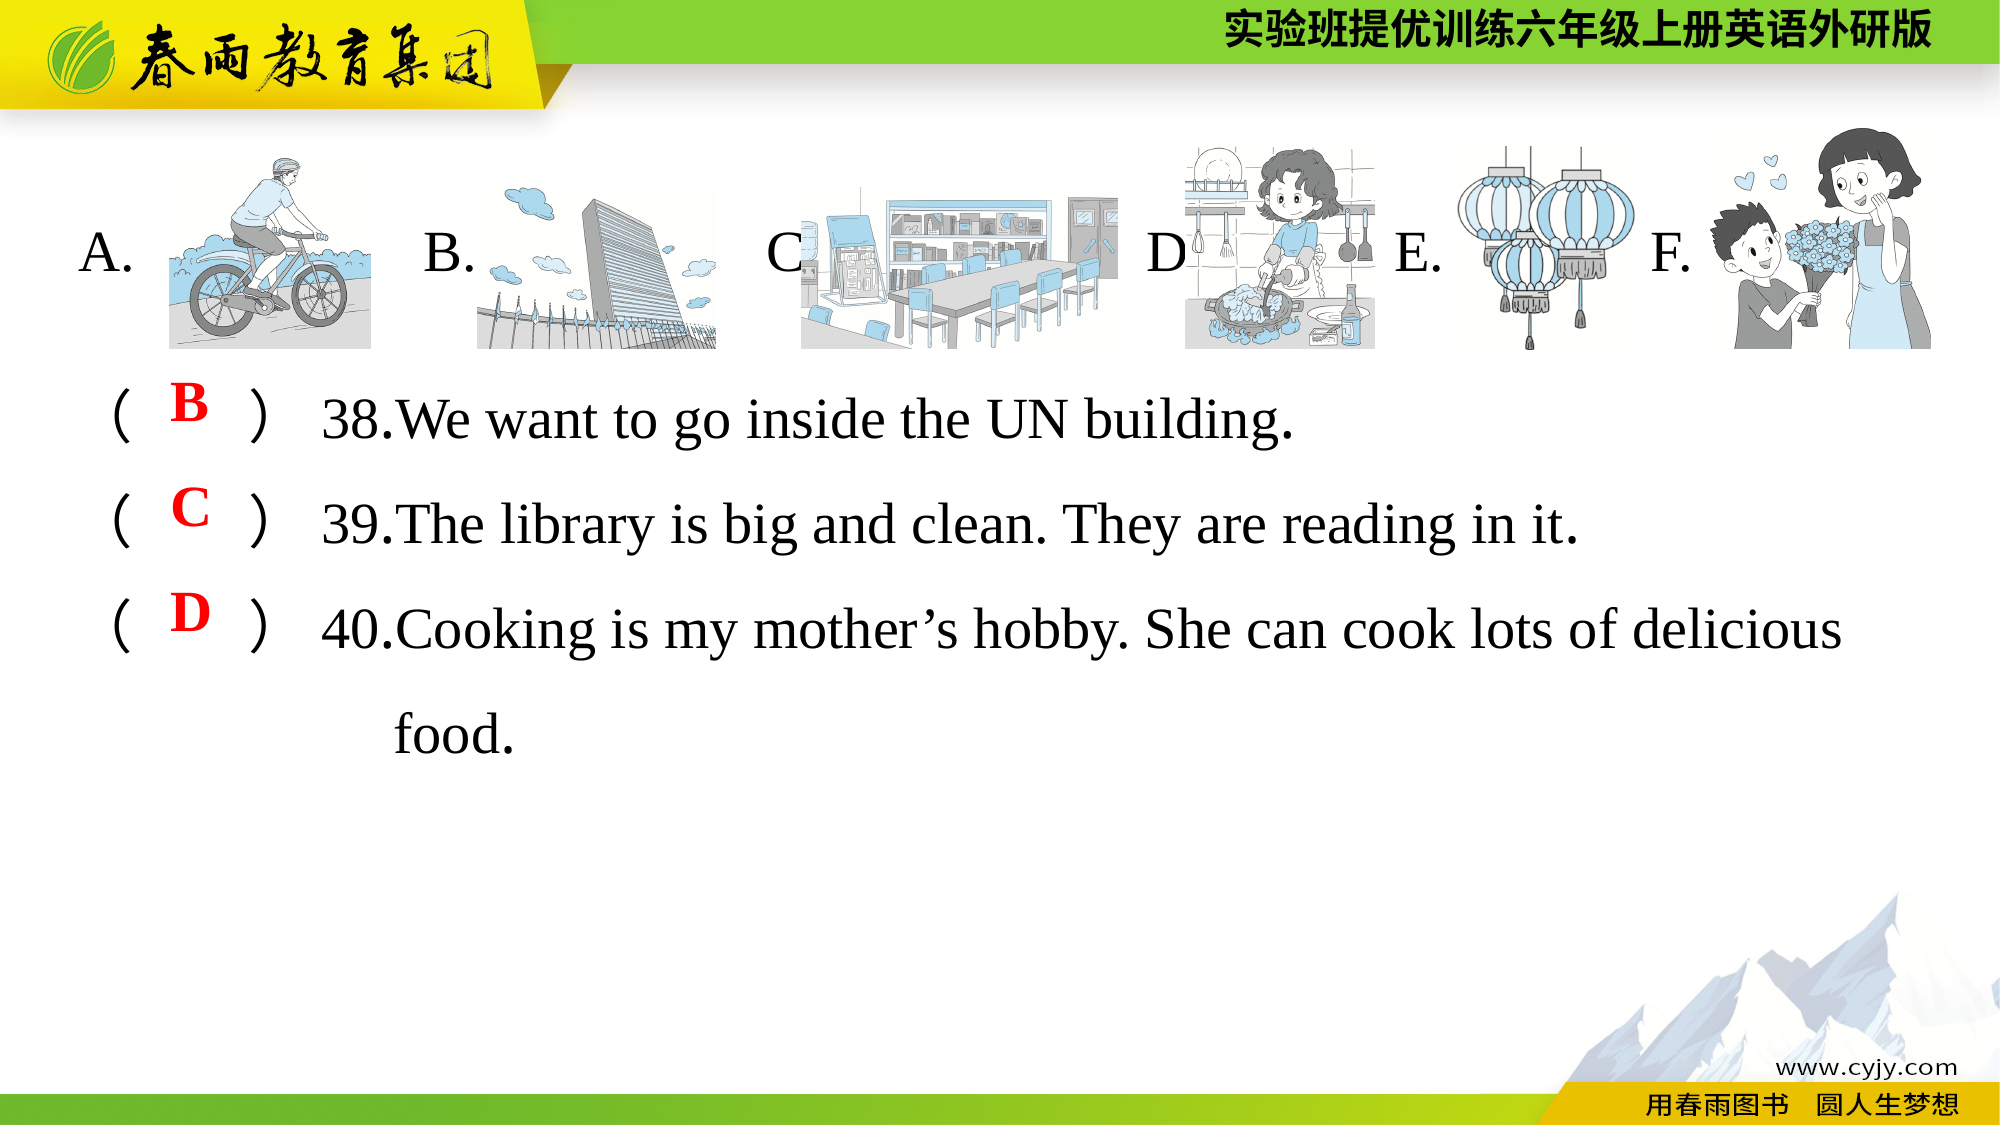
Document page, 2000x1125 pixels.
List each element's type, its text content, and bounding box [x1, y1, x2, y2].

text_box D [155, 565, 228, 650]
text_box A. B. C. D. E. F. [1639, 170, 1705, 291]
text_box C [155, 460, 228, 546]
text_box A. B. C. D. E. F. [1380, 170, 1452, 291]
list （ ）38.We want to go inside the UN building. （ ）39.The library is big and clean. They are reading in it. （ ）40.Cooking is my mother’s hobby. She can cook lots of delicious food. [59, 337, 1944, 764]
picture [0, 0, 2000, 1125]
text_box A. B. C. D. E. F. [63, 170, 164, 291]
text_box A. B. C. D. E. F. [376, 170, 1180, 291]
text_box B [155, 356, 225, 441]
